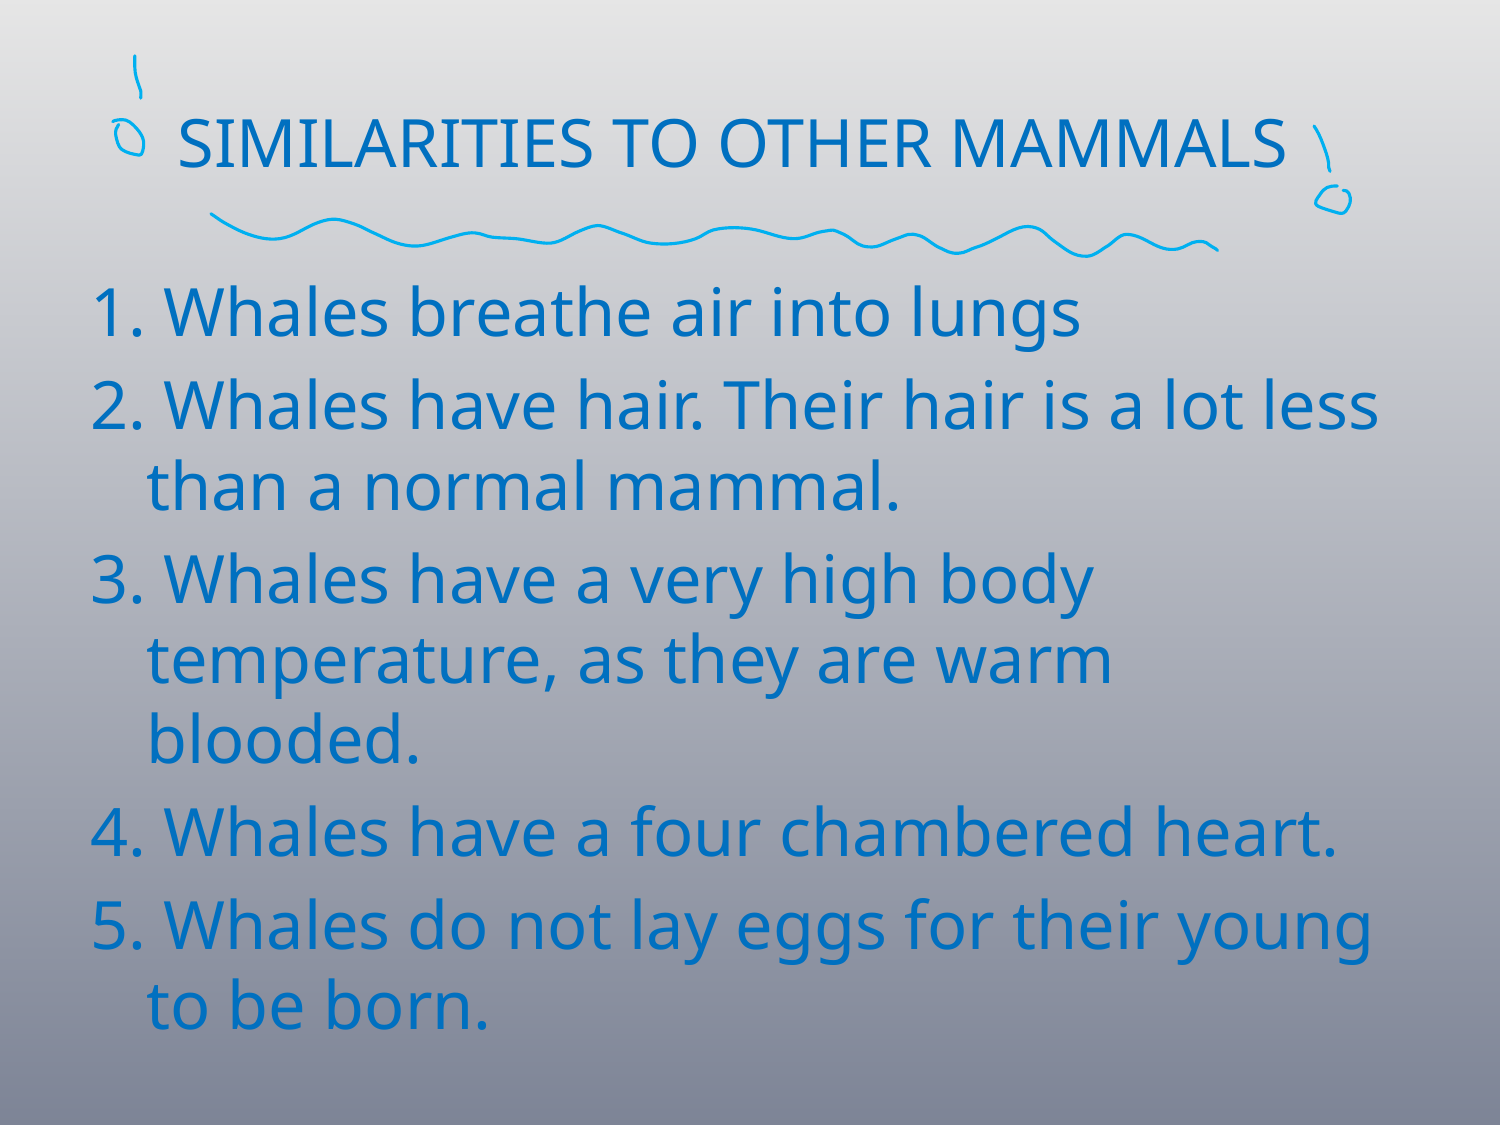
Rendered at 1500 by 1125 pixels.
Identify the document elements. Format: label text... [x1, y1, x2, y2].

list 1. Whales breathe air into lungs 2. Whales have hair. Their hair is a lot less than a normal mammal. 3. Whales have a very high body temperature, as they are warm blooded. 4. Whales have a four chambered heart. 5. Whales do not lay eggs for their young to be born. [75, 262, 1425, 1005]
title SIMILARITIES TO OTHER MAMMALS [58, 46, 1409, 235]
